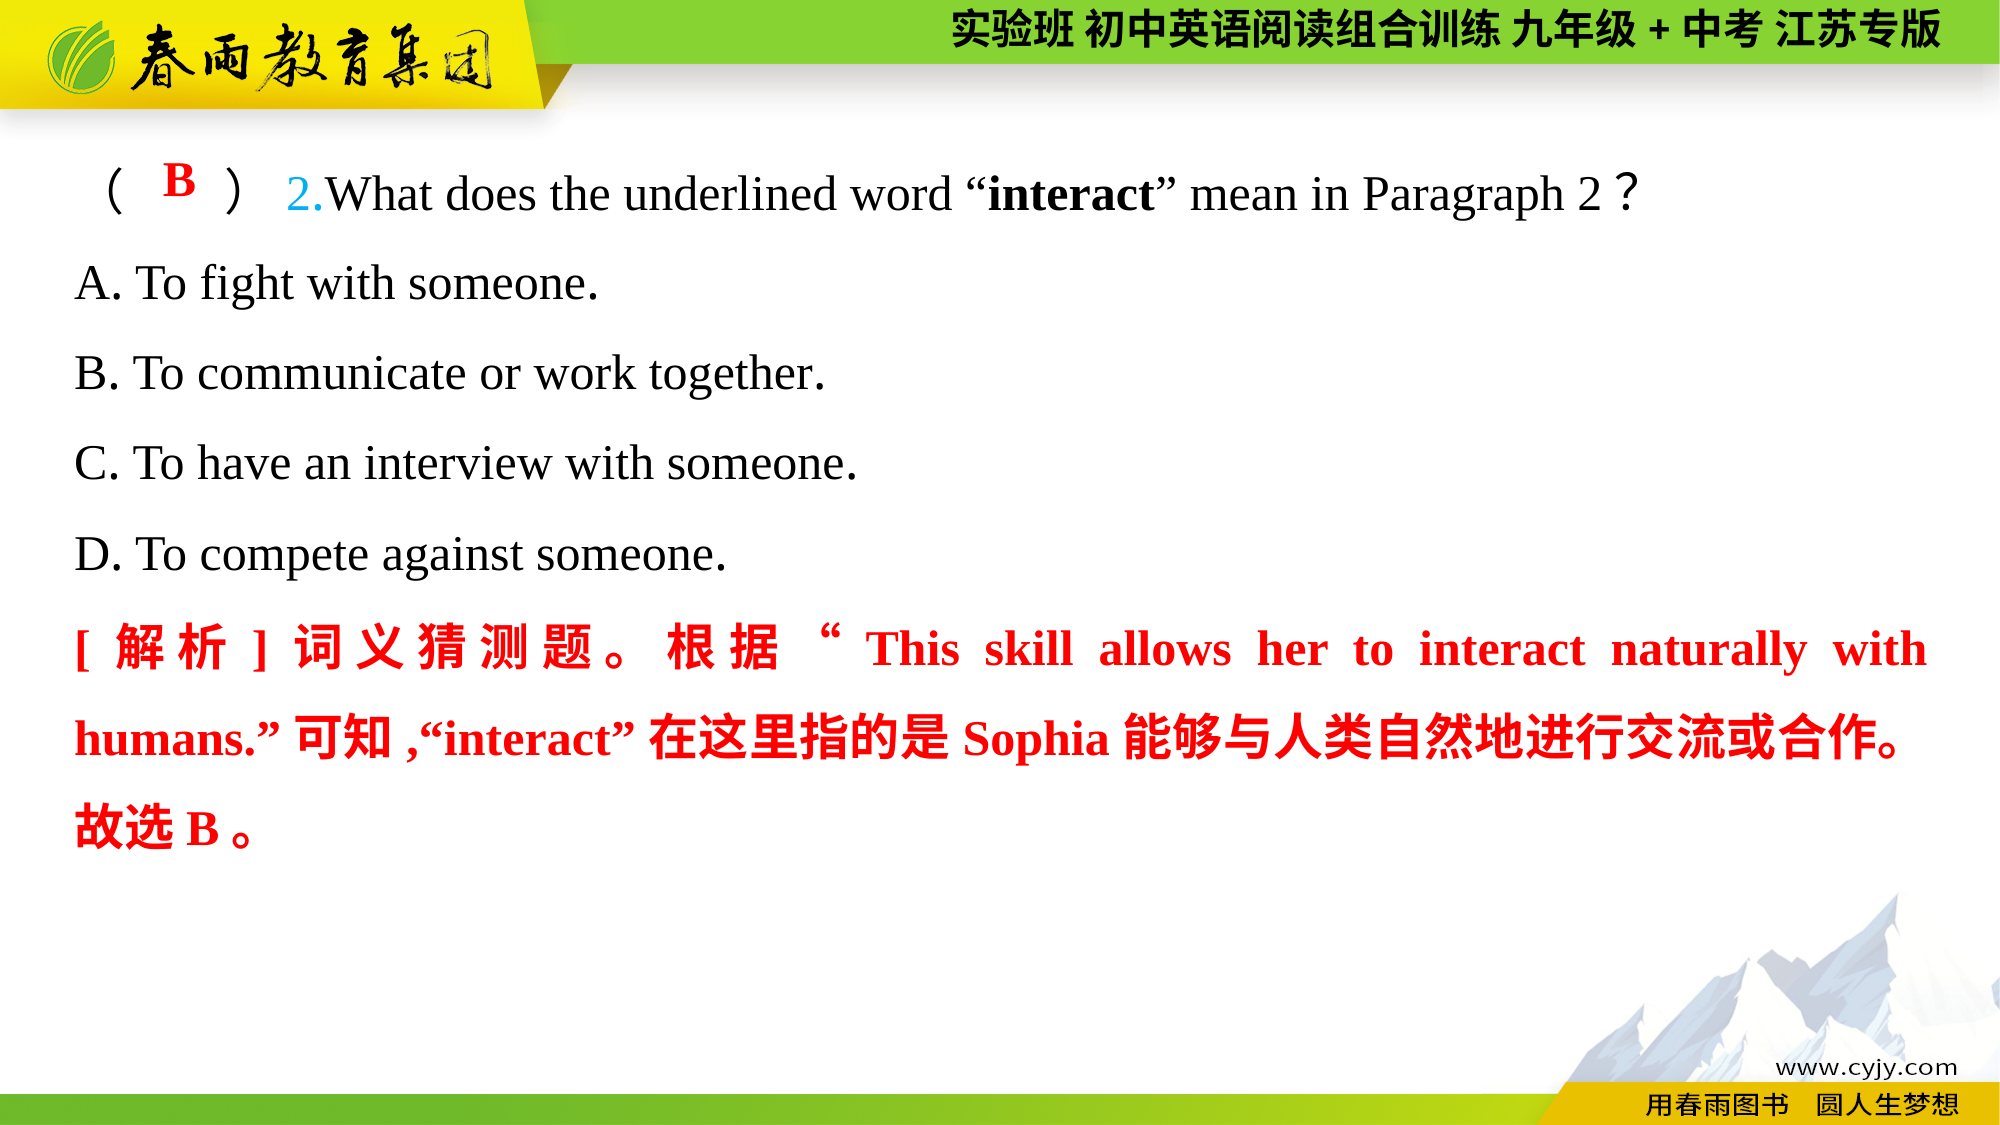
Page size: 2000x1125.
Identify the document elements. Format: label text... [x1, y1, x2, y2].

text_box B [148, 138, 212, 214]
text_box [解析]词义猜测题。根据“This skill allows her to interact naturally with humans.”可知,“interact”在这里指的是Sophia能够与人类自然地进行交流或合作。故选B。 [59, 577, 1944, 863]
list （ ）2.What does the underlined word “interact” mean in Paragraph 2？ A. To fight with someone. B. To communicate or work together. C. To have an interview with someone. D. To compete against someone. [59, 122, 1944, 577]
picture [0, 0, 2000, 1125]
